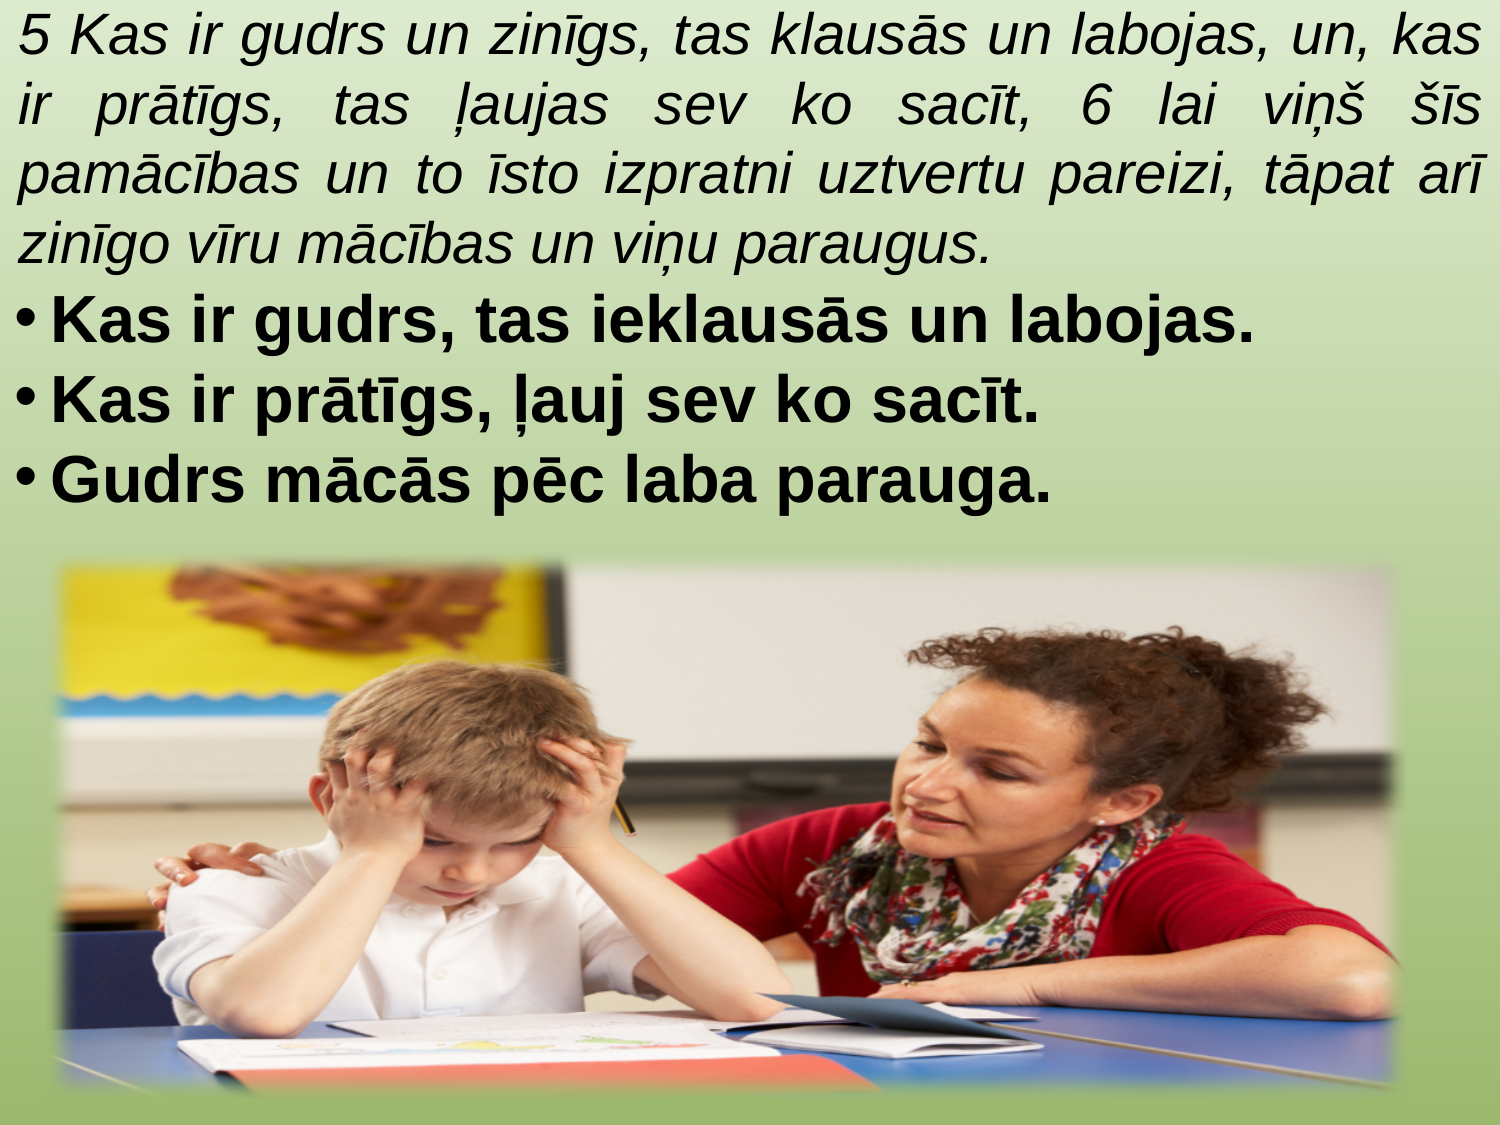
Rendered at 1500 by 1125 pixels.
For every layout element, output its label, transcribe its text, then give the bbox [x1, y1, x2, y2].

picture [46, 550, 1407, 1099]
list 5 Kas ir gudrs un zinīgs, tas klausās un labojas, un, kas ir prātīgs, tas ļaujas sev ko sacīt, 6 lai viņš šīs pamācības un to īsto izpratni uztvertu pareizi, tāpat arī zinīgo vīru mācības un viņu paraugus. [0, 0, 1500, 166]
text_box Kas ir gudrs, tas ieklausās un labojas. Kas ir prātīgs, ļauj sev ko sacīt. Gudrs mācās pēc laba parauga. [0, 268, 1442, 524]
